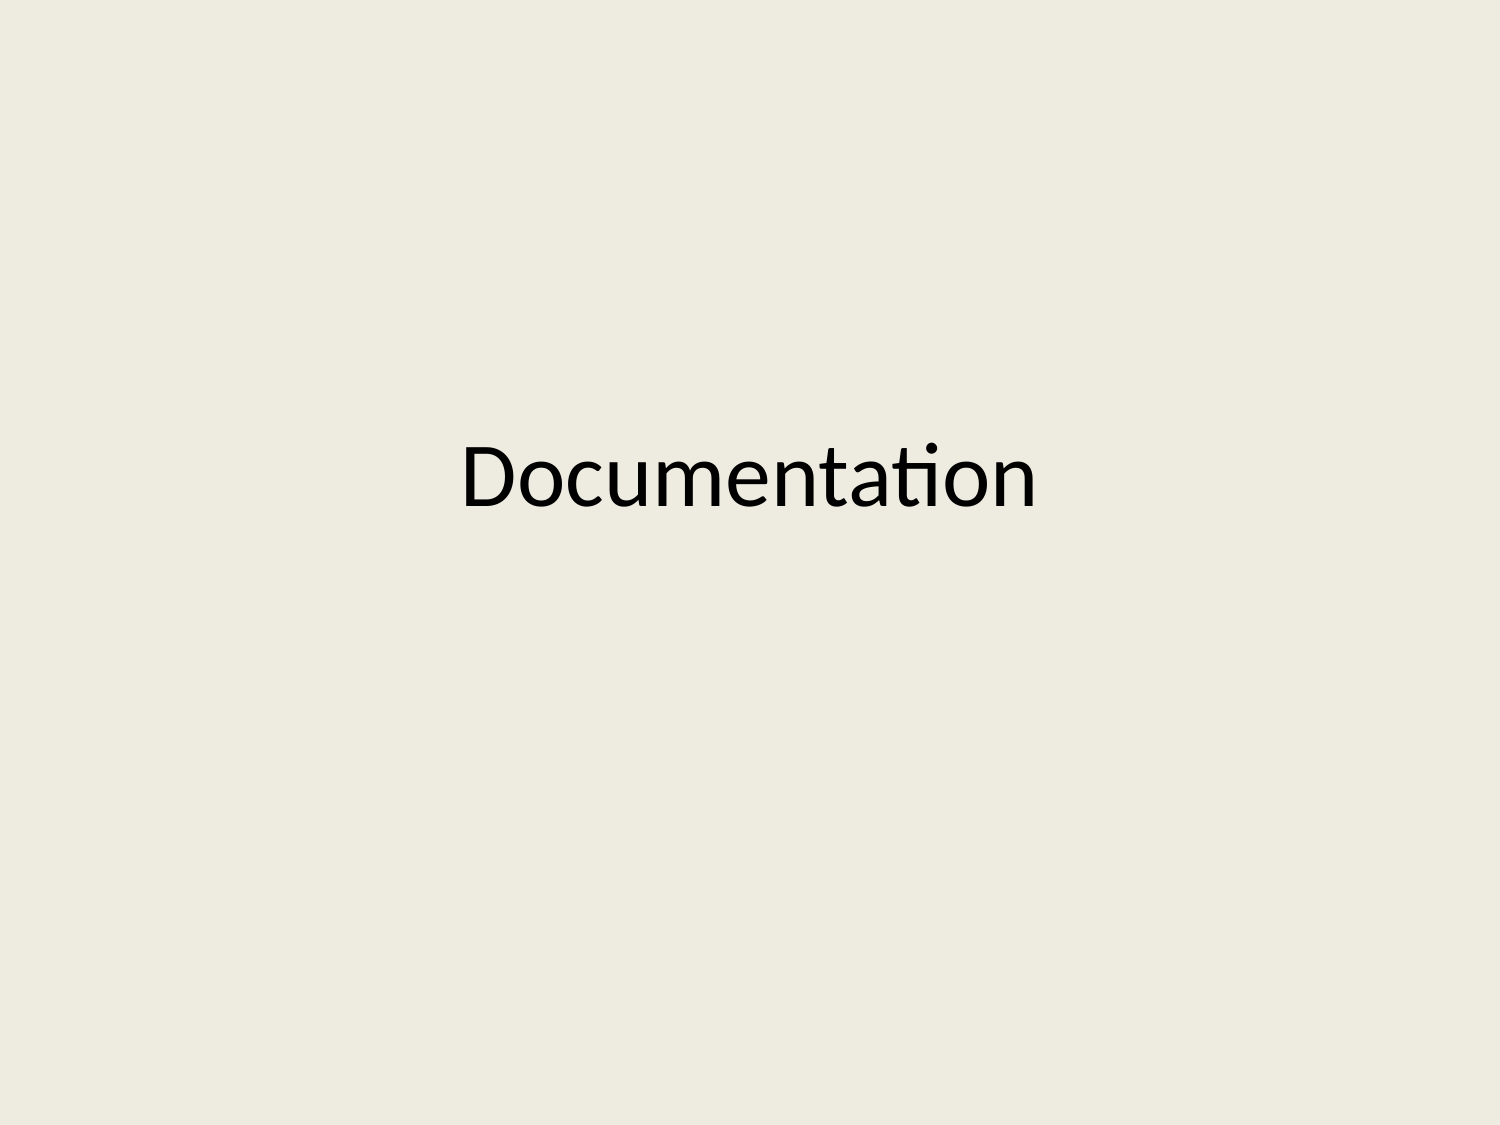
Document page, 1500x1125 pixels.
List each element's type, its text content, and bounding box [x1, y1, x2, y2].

title Documentation [112, 349, 1388, 591]
